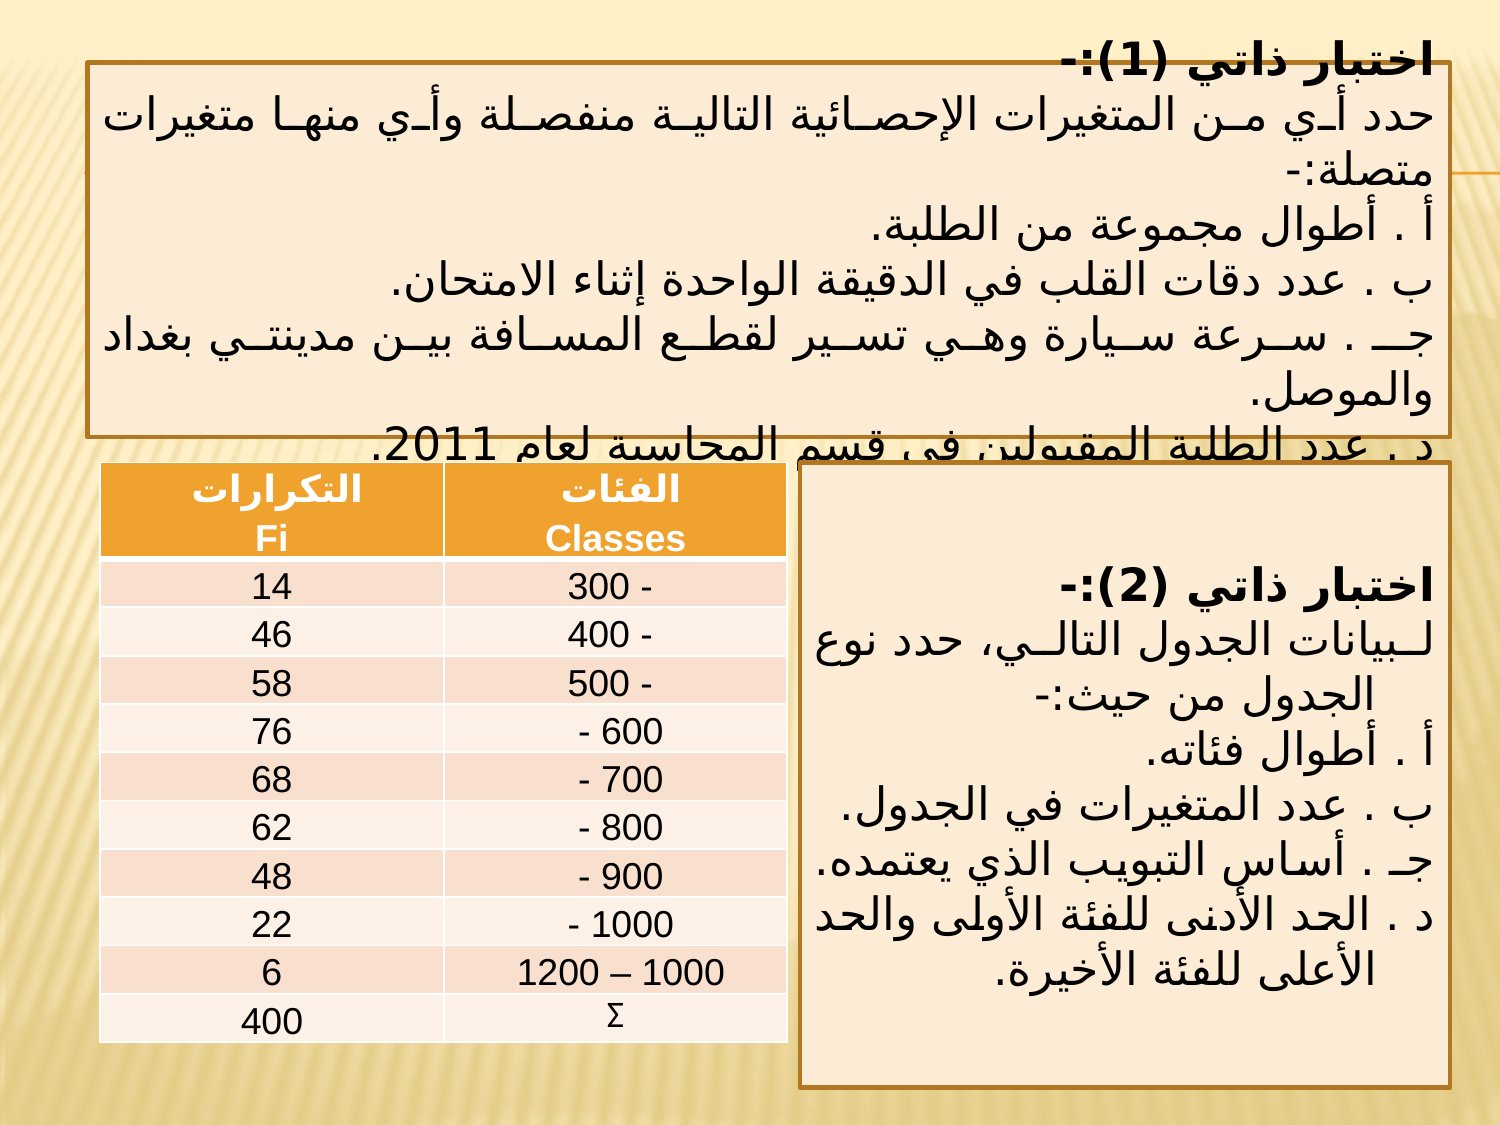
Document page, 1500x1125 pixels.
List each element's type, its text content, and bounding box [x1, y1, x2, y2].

table_cell 46 [101, 608, 443, 655]
table_cell 900 - [445, 850, 786, 896]
table_cell 400 [101, 995, 443, 1041]
text_box اختبار ذاتي (1):- حدد أي من المتغيرات الإحصائية التالية منفصلة وأي منها متغيرات متصلة:- أ . أطوال مجموعة من الطلبة. ب . عدد دقات القلب في الدقيقة الواحدة إثناء الامتحان. جـ . سرعة سيارة وهي تسير لقطع المسافة بين مدينتي بغداد والموصل. د . عدد الطلبة المقبولين في قسم المحاسبة لعام 2011. [85, 60, 1452, 439]
table_cell 700 - [445, 753, 786, 800]
table_cell 22 [101, 898, 443, 945]
table_cell 500 - [445, 657, 786, 703]
table_cell 48 [101, 850, 443, 896]
table_cell 300 - [445, 562, 786, 606]
table_cell 68 [101, 753, 443, 800]
table_cell 14 [101, 562, 443, 606]
table_cell Σ [445, 995, 786, 1041]
table_header الفئات Classes [445, 463, 786, 556]
table_cell 6 [101, 946, 443, 993]
table_cell 1000 – 1200 [445, 946, 786, 993]
table_cell 1000 - [445, 898, 786, 945]
table_cell 800 - [445, 801, 786, 848]
table_cell 76 [101, 705, 443, 751]
table_cell 400 - [445, 608, 786, 655]
table_cell 62 [101, 801, 443, 848]
table_cell 58 [101, 657, 443, 703]
text_box اختبار ذاتي (2):- لبيانات الجدول التالي، حدد نوع الجدول من حيث:- أ . أطوال فئاته. ب . عدد المتغيرات في الجدول. جـ . أساس التبويب الذي يعتمده. د . الحد الأدنى للفئة الأولى والحد الأعلى للفئة الأخيرة. [798, 460, 1452, 1090]
table_cell 600 - [445, 705, 786, 751]
table_header التكرارات Fi [101, 463, 443, 556]
